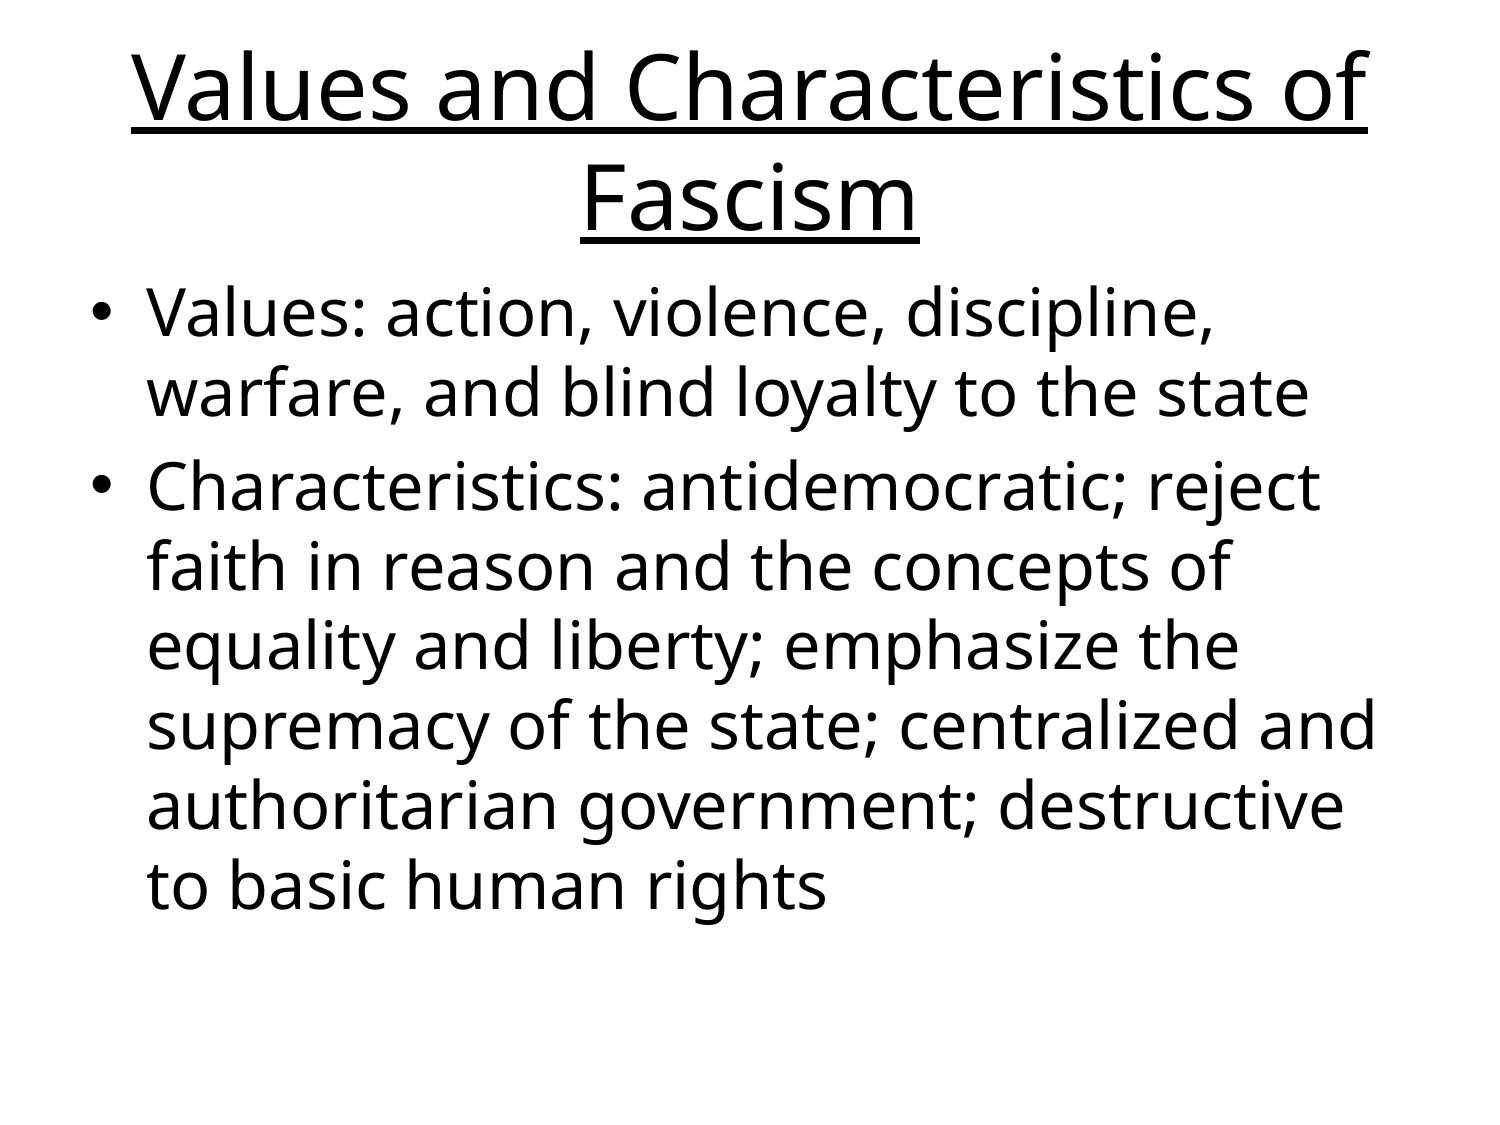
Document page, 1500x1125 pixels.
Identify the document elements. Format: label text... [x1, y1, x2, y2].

list Values: action, violence, discipline, warfare, and blind loyalty to the state Characteristics: antidemocratic; reject faith in reason and the concepts of equality and liberty; emphasize the supremacy of the state; centralized and authoritarian government; destructive to basic human rights [75, 262, 1425, 1005]
title Values and Characteristics of Fascism [75, 45, 1425, 233]
